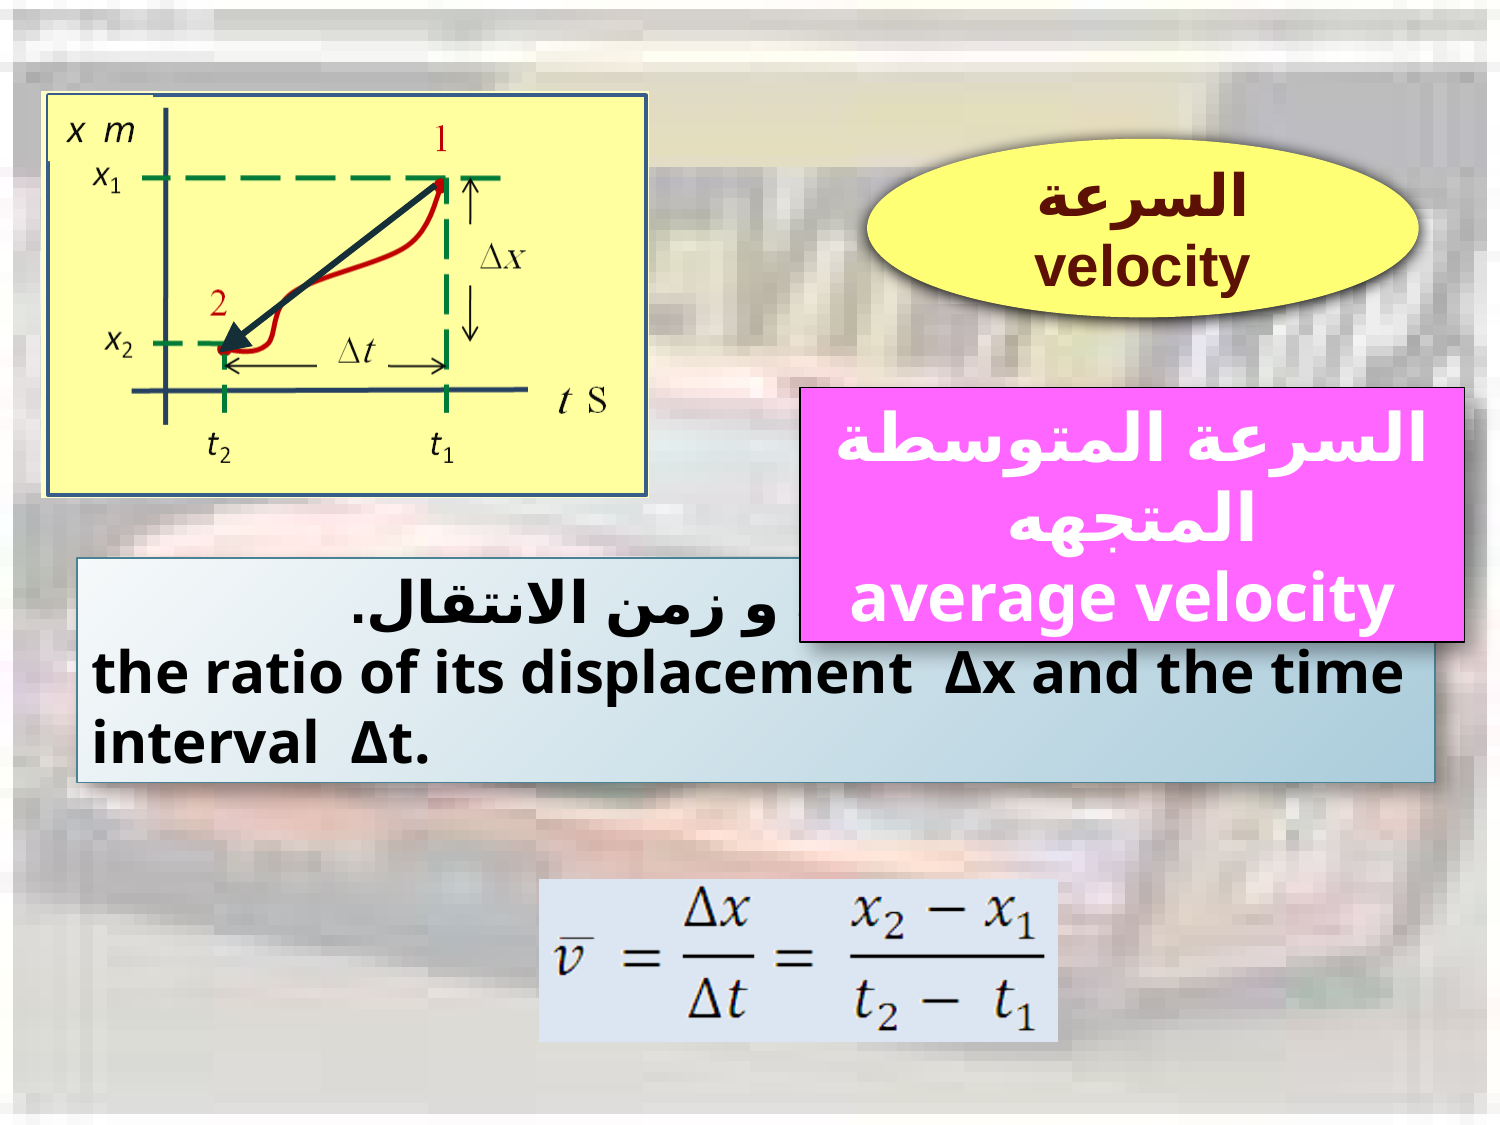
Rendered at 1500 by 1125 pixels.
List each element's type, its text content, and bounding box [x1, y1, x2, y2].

text_box السرعة المتوسطة المتجهه average velocity [799, 387, 1465, 643]
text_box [218, 184, 436, 354]
text_box هي النسبة بين الإزاحة و زمن الانتقال. the ratio of its displacement Δx and the time interval Δt. [76, 557, 1436, 783]
picture [0, 0, 1500, 1125]
text_box السرعة velocity [865, 136, 1421, 320]
